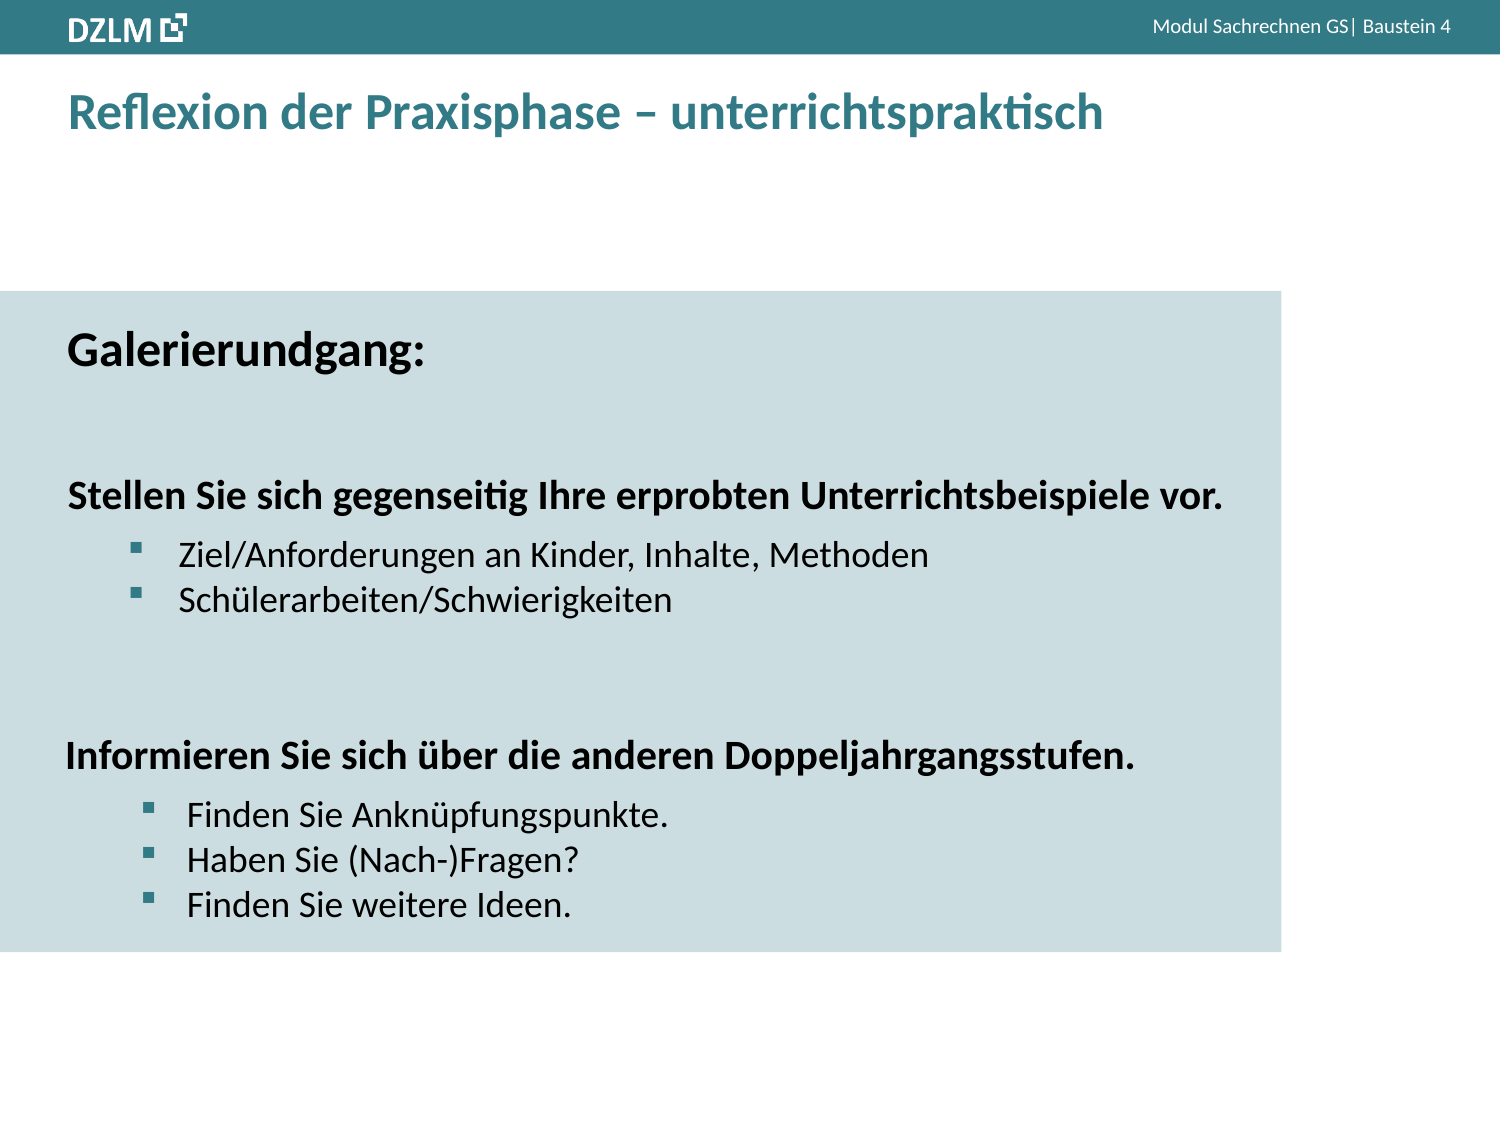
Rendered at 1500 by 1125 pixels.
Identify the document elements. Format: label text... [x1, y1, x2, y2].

title Reflexion der Praxisphase – unterrichtspraktisch [53, 68, 1500, 149]
text_box [0, 290, 1282, 953]
text_box Galerierundgang: [53, 309, 1199, 385]
text_box Informieren Sie sich über die anderen Doppeljahrgangsstufen. Finden Sie Anknüpfungspunkte. Haben Sie (Nach-)Fragen? Finden Sie weitere Ideen. [64, 727, 1353, 976]
list Stellen Sie sich gegenseitig Ihre erprobten Unterrichtsbeispiele vor. Ziel/Anforderungen an Kinder, Inhalte, Methoden Schülerarbeiten/Schwierigkeiten [52, 467, 1282, 717]
